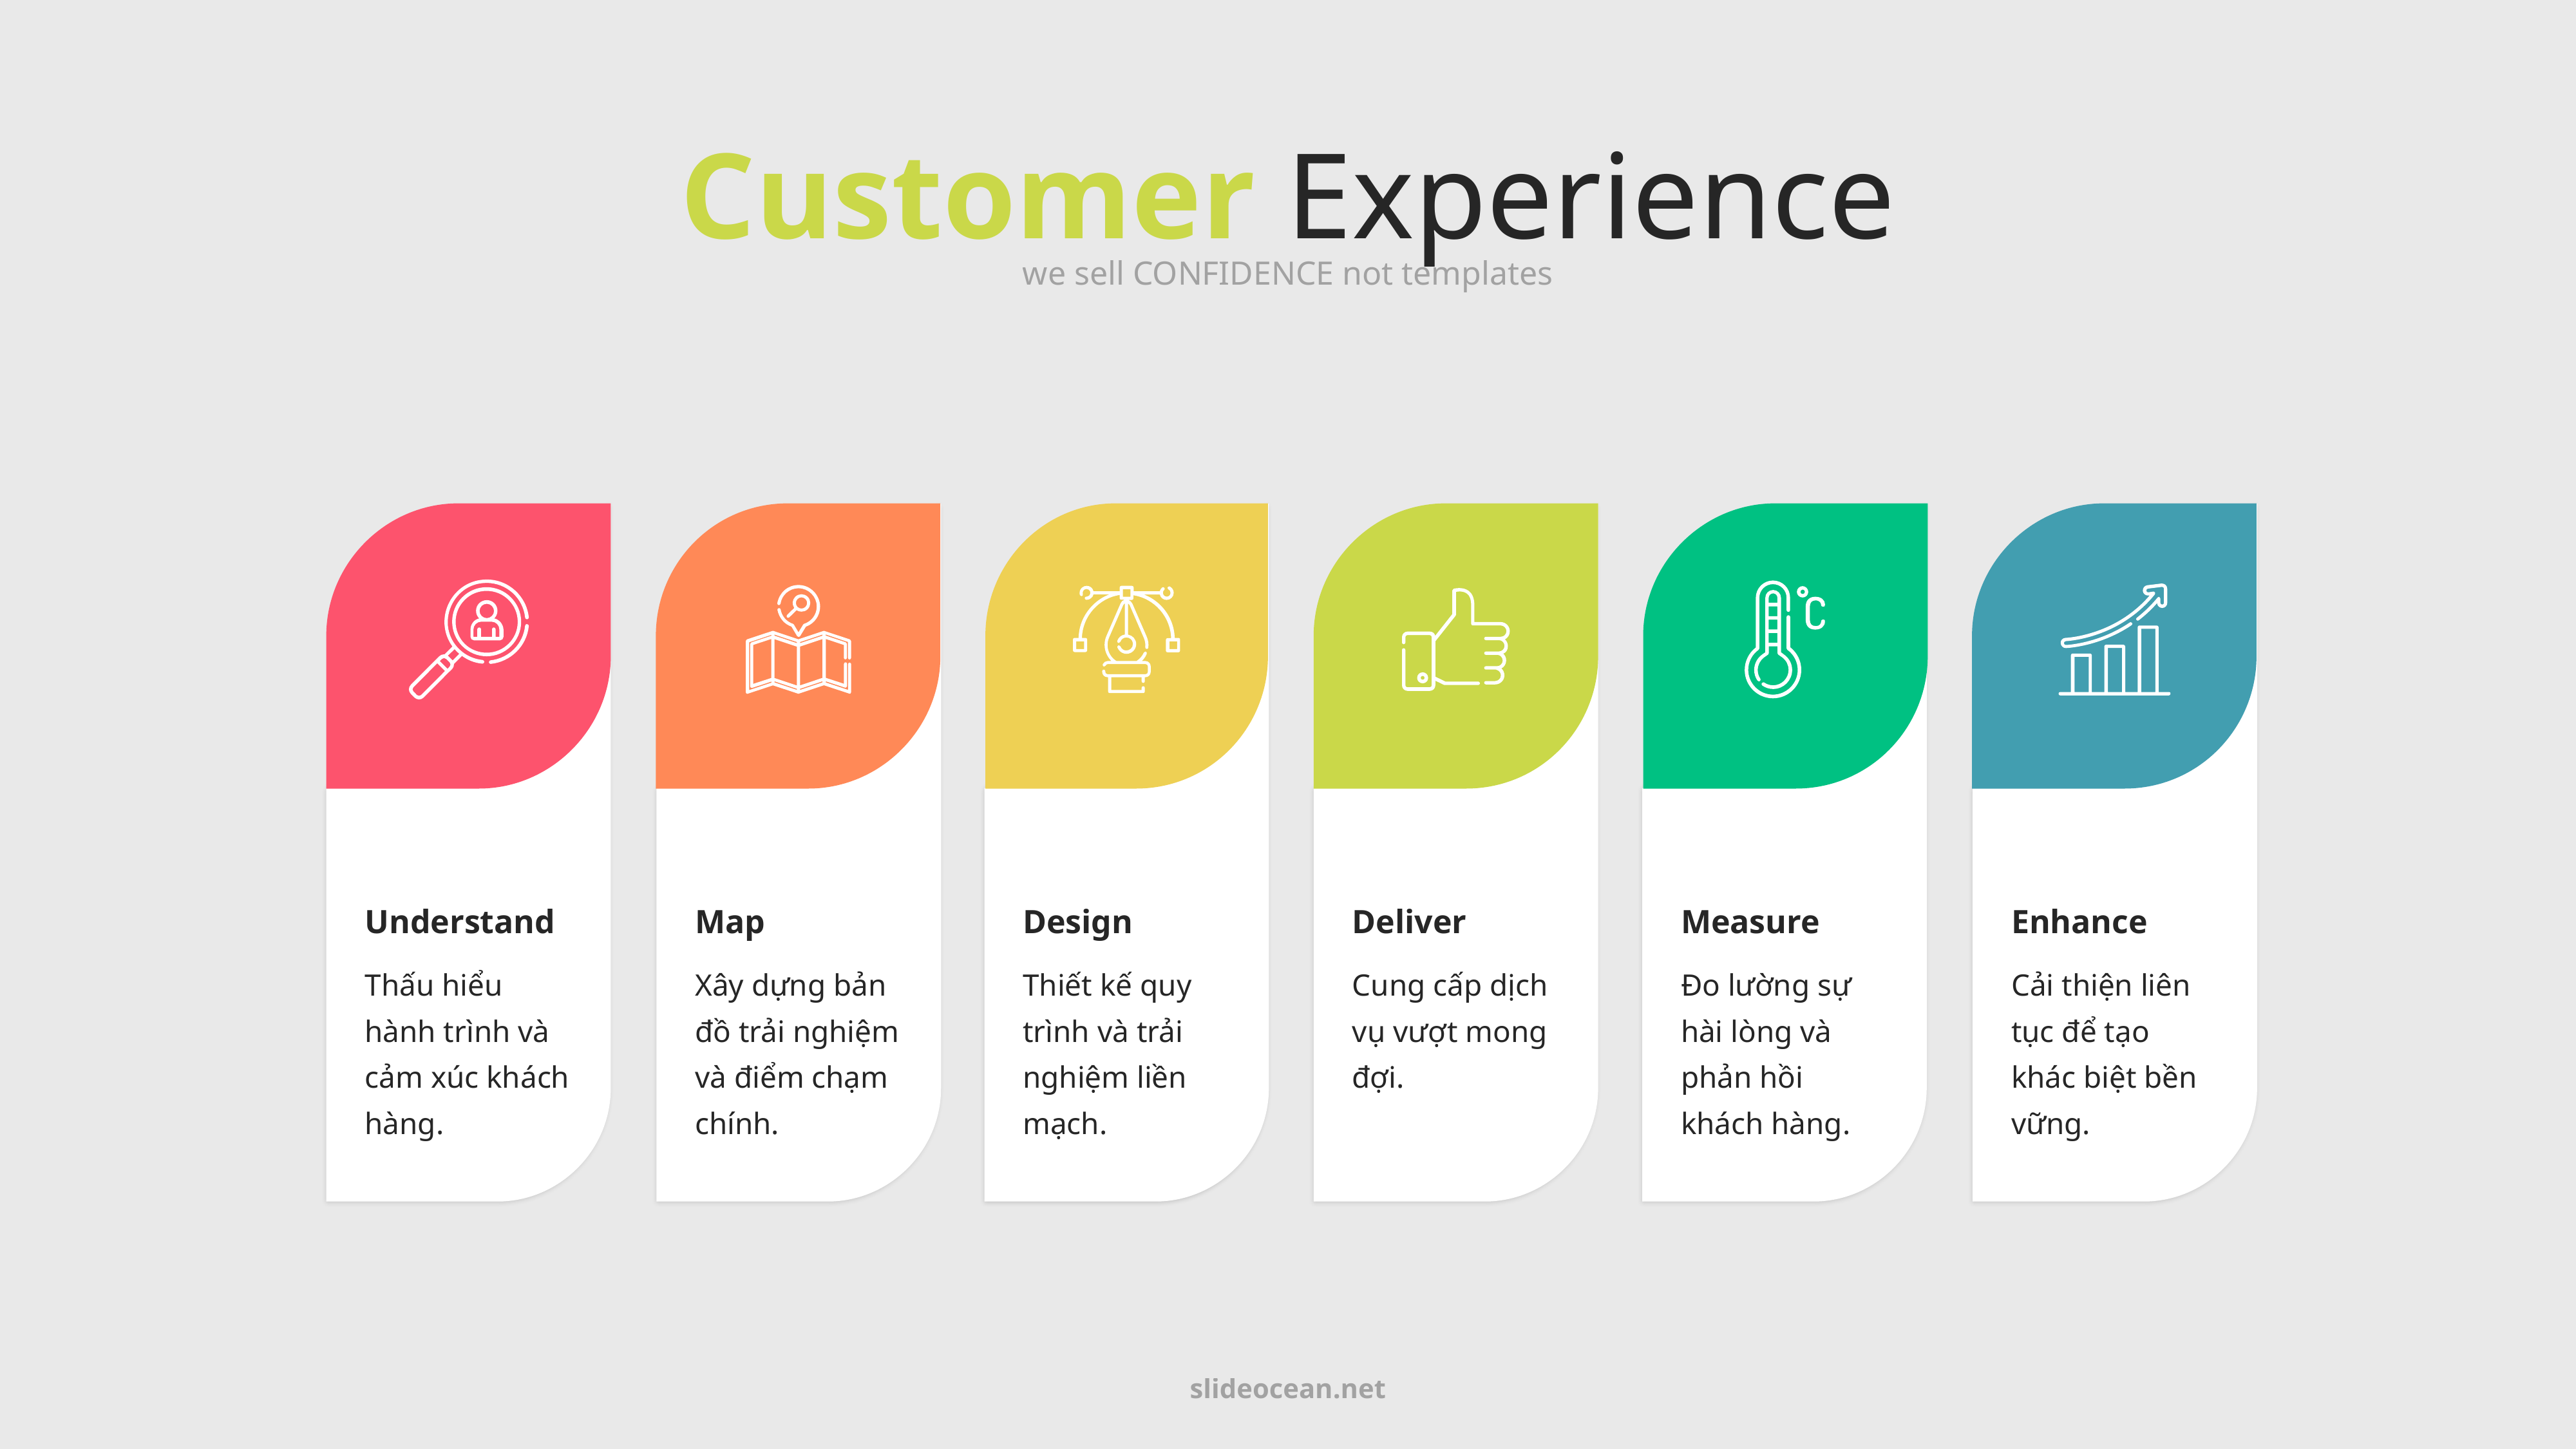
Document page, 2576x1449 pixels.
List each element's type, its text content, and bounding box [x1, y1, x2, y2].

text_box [1971, 503, 2258, 1202]
text_box Customer Experience [670, 116, 1905, 267]
text_box slideocean.net [1180, 1367, 1396, 1409]
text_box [2058, 583, 2172, 696]
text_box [983, 503, 1269, 1202]
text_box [408, 579, 529, 700]
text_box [1313, 503, 1599, 1202]
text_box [1744, 580, 1826, 699]
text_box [326, 503, 611, 1202]
text_box we sell CONFIDENCE not templates [1013, 267, 1563, 296]
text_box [1642, 503, 1928, 1202]
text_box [745, 584, 852, 694]
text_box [655, 503, 942, 1202]
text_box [1401, 587, 1510, 692]
